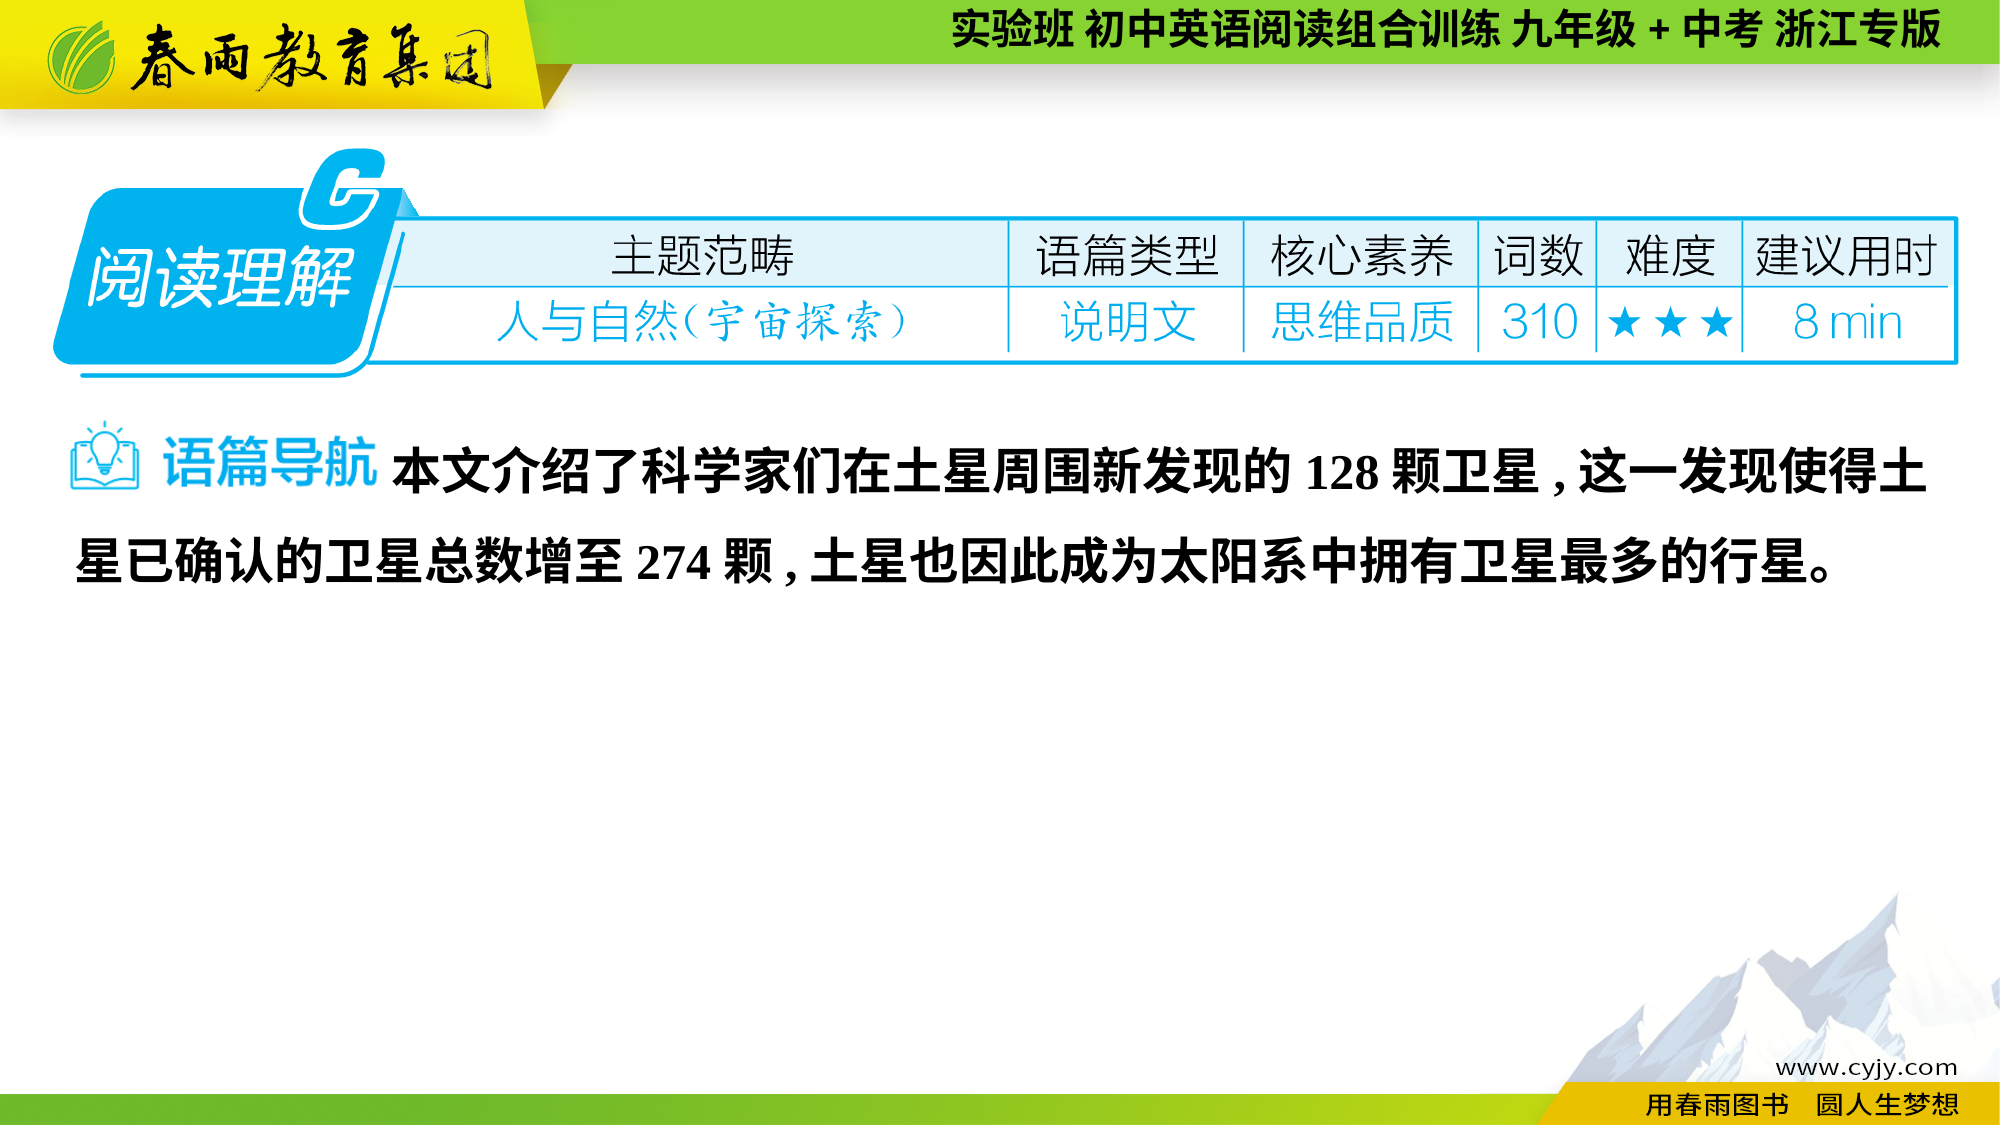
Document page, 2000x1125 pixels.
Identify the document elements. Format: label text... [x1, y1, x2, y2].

list 本文介绍了科学家们在土星周围新发现的128颗卫星,这一发现使得土星已确认的卫星总数增至274颗,土星也因此成为太阳系中拥有卫星最多的行星。 [59, 402, 1944, 588]
picture [0, 0, 2000, 1125]
